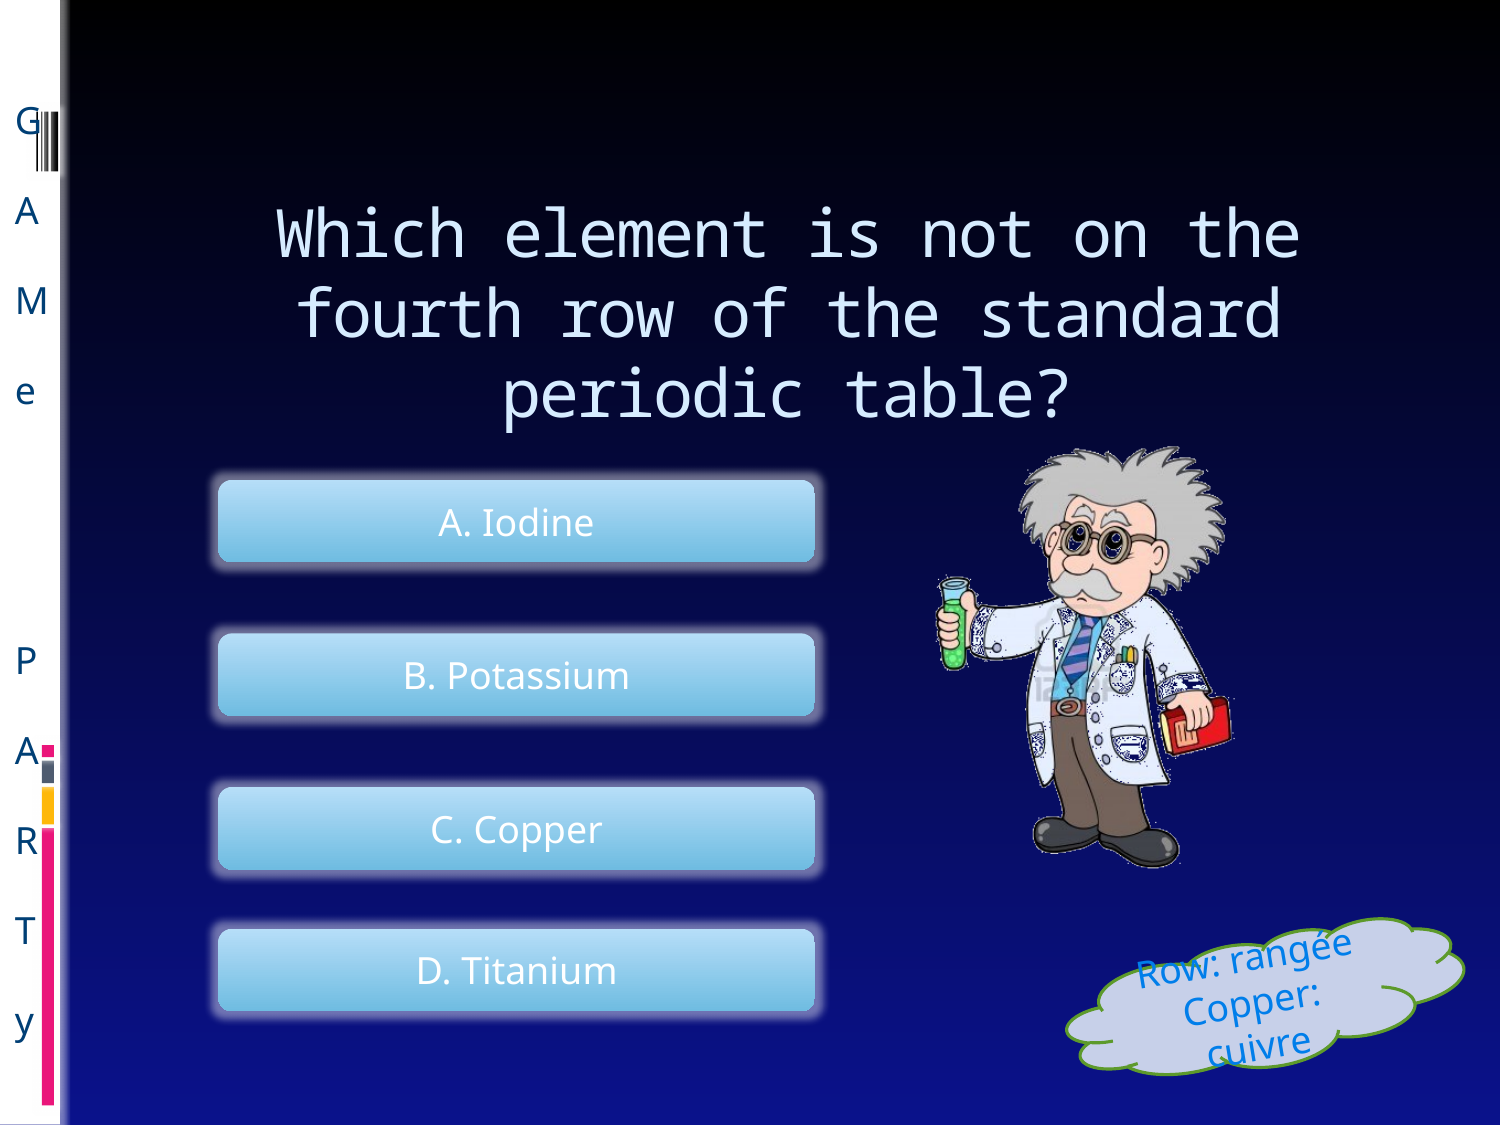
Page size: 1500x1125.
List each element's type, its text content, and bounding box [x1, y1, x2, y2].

text_box Row: rangée Copper: cuivre [1065, 917, 1466, 1077]
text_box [194, 680, 788, 742]
text_box B. Potassium [218, 633, 815, 716]
text_box G A M e P A R T y [0, 0, 54, 1050]
text_box A. Iodine [218, 479, 815, 563]
text_box C. Copper [218, 786, 815, 870]
picture [926, 432, 1239, 875]
title Which element is not on the fourth row of the standard periodic table? [150, 83, 1425, 1059]
text_box D. Titanium [218, 928, 815, 1012]
